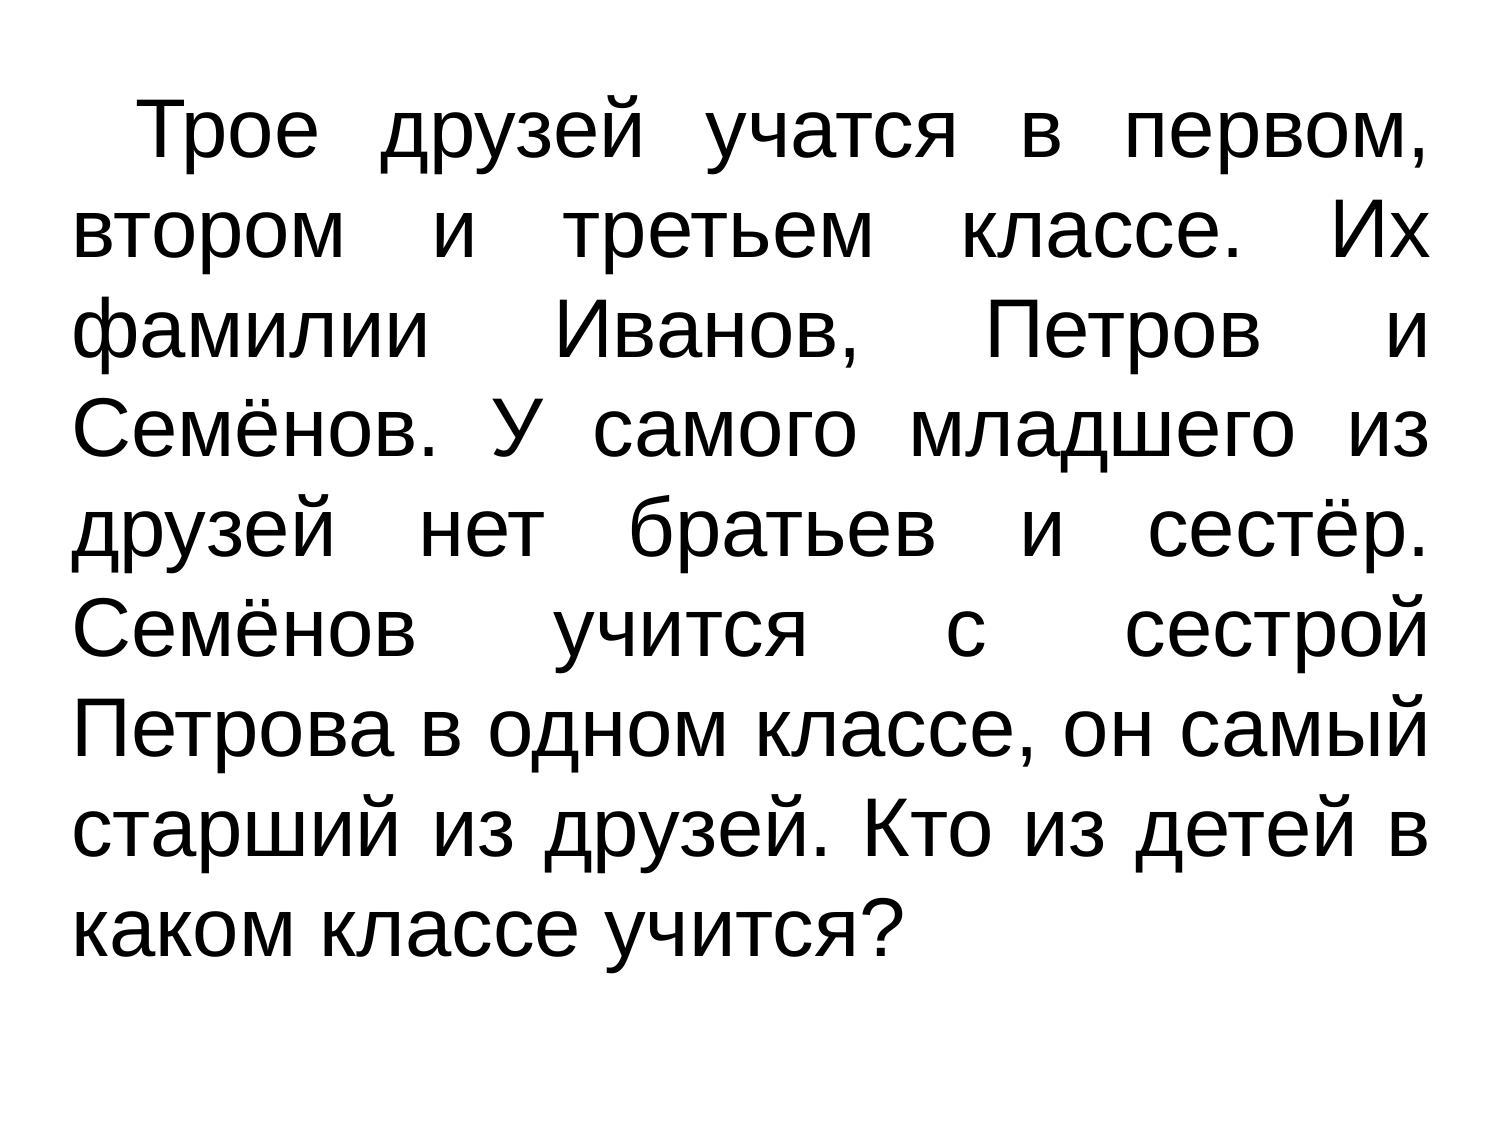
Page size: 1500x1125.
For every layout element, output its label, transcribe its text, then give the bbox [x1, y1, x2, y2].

list Трое друзей учатся в первом, втором и третьем классе. Их фамилии Иванов, Петров и Семёнов. У самого младшего из друзей нет братьев и сестёр. Семёнов учится с сестрой Петрова в одном классе, он самый старший из друзей. Кто из детей в каком классе учится? [0, 66, 1447, 1083]
